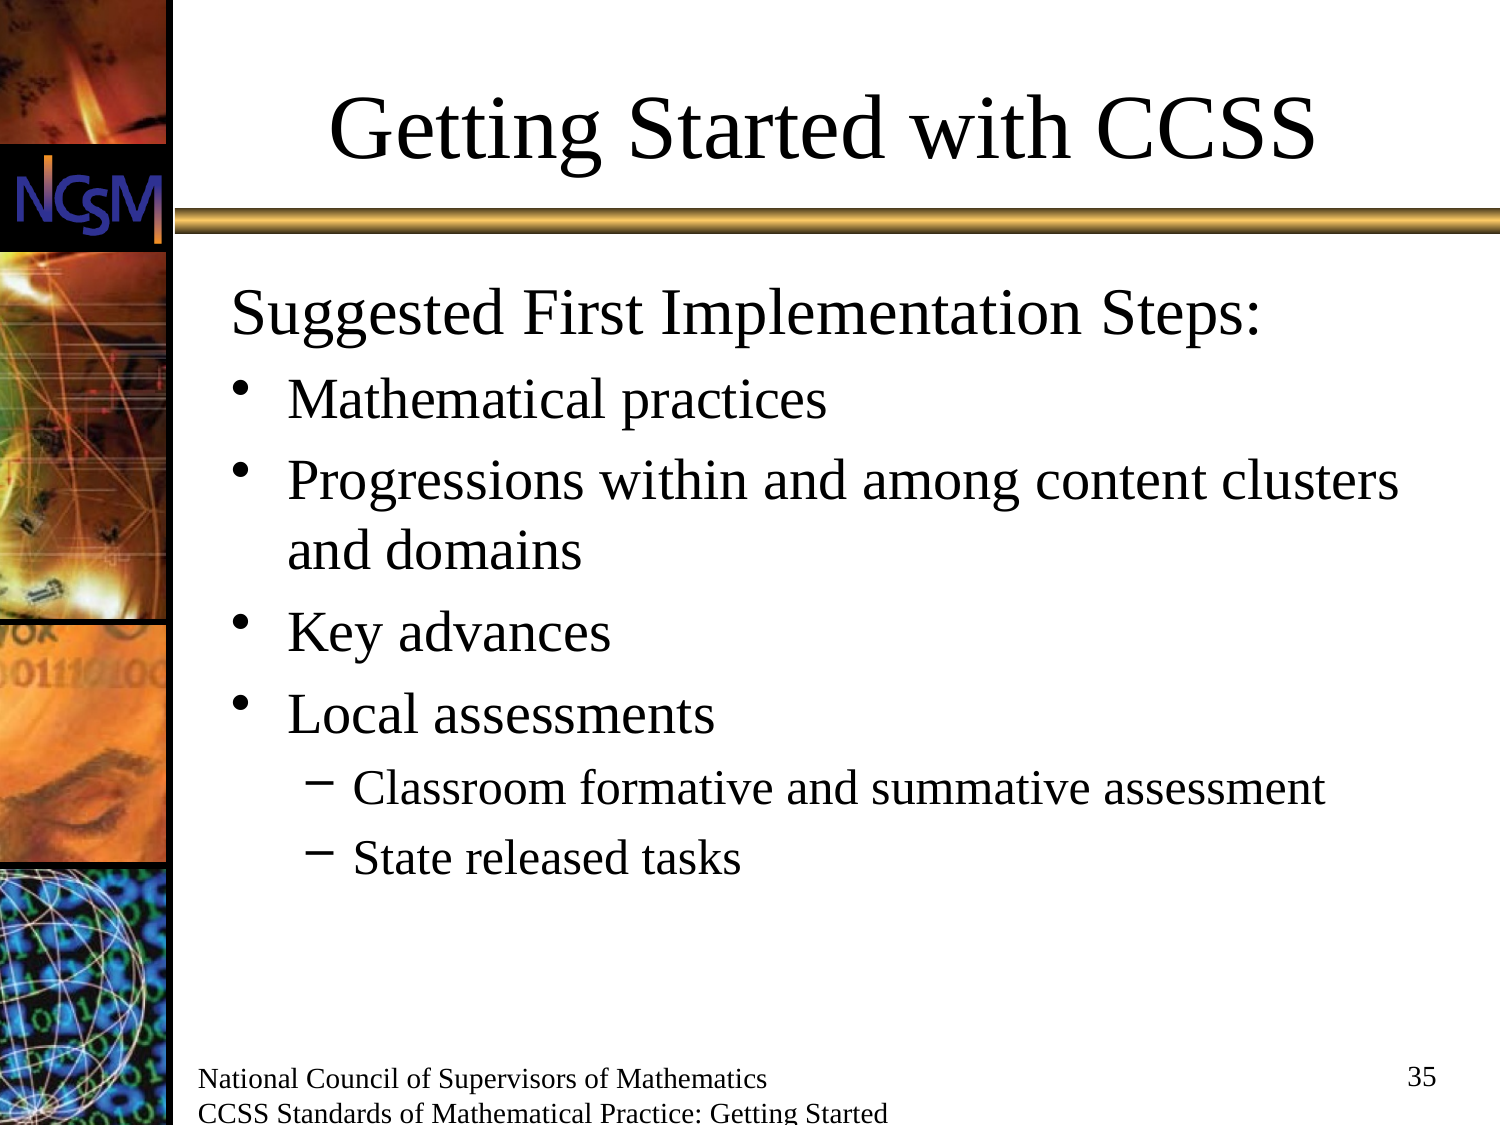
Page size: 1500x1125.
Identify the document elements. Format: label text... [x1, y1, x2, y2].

picture [0, 625, 166, 862]
title Getting Started with CCSS [200, 37, 1450, 206]
list Suggested First Implementation Steps: Mathematical practices Progressions within and among content clusters and domains Key advances Local assessments Classroom formative and summative assessment State released tasks [215, 260, 1463, 1003]
slide_number 35 [1379, 1049, 1453, 1125]
picture [0, 869, 166, 1125]
picture [0, 0, 167, 619]
